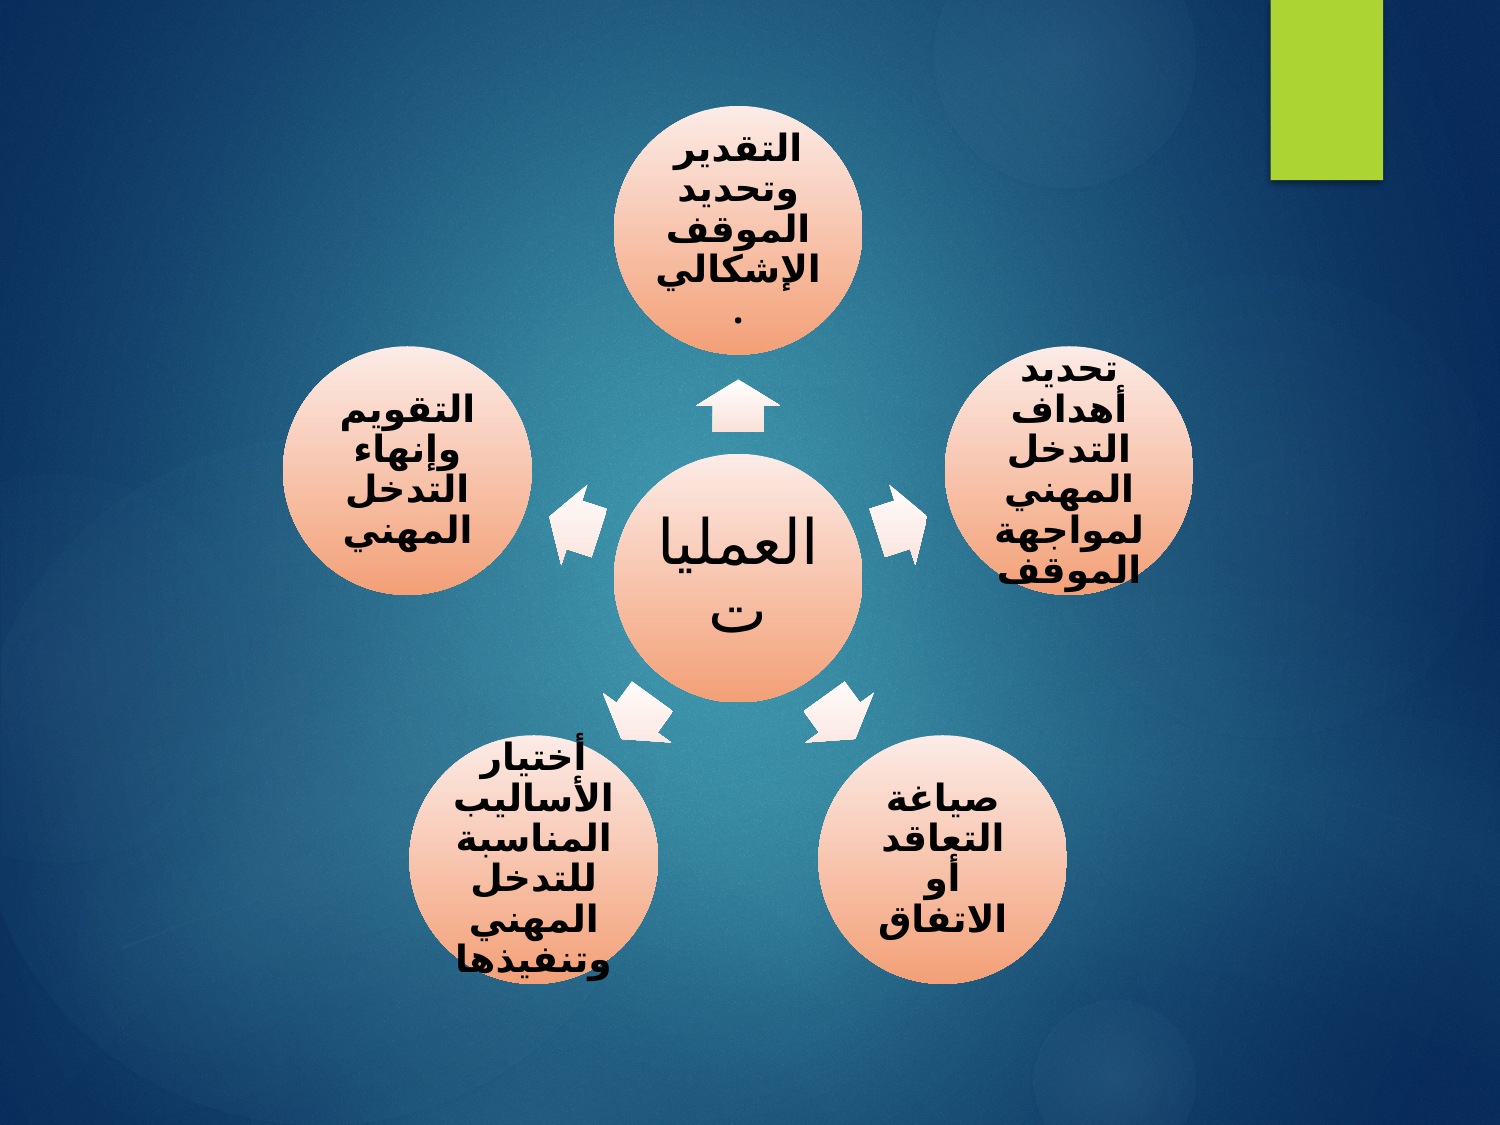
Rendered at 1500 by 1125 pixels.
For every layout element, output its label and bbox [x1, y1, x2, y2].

text_box [93, 105, 1383, 985]
